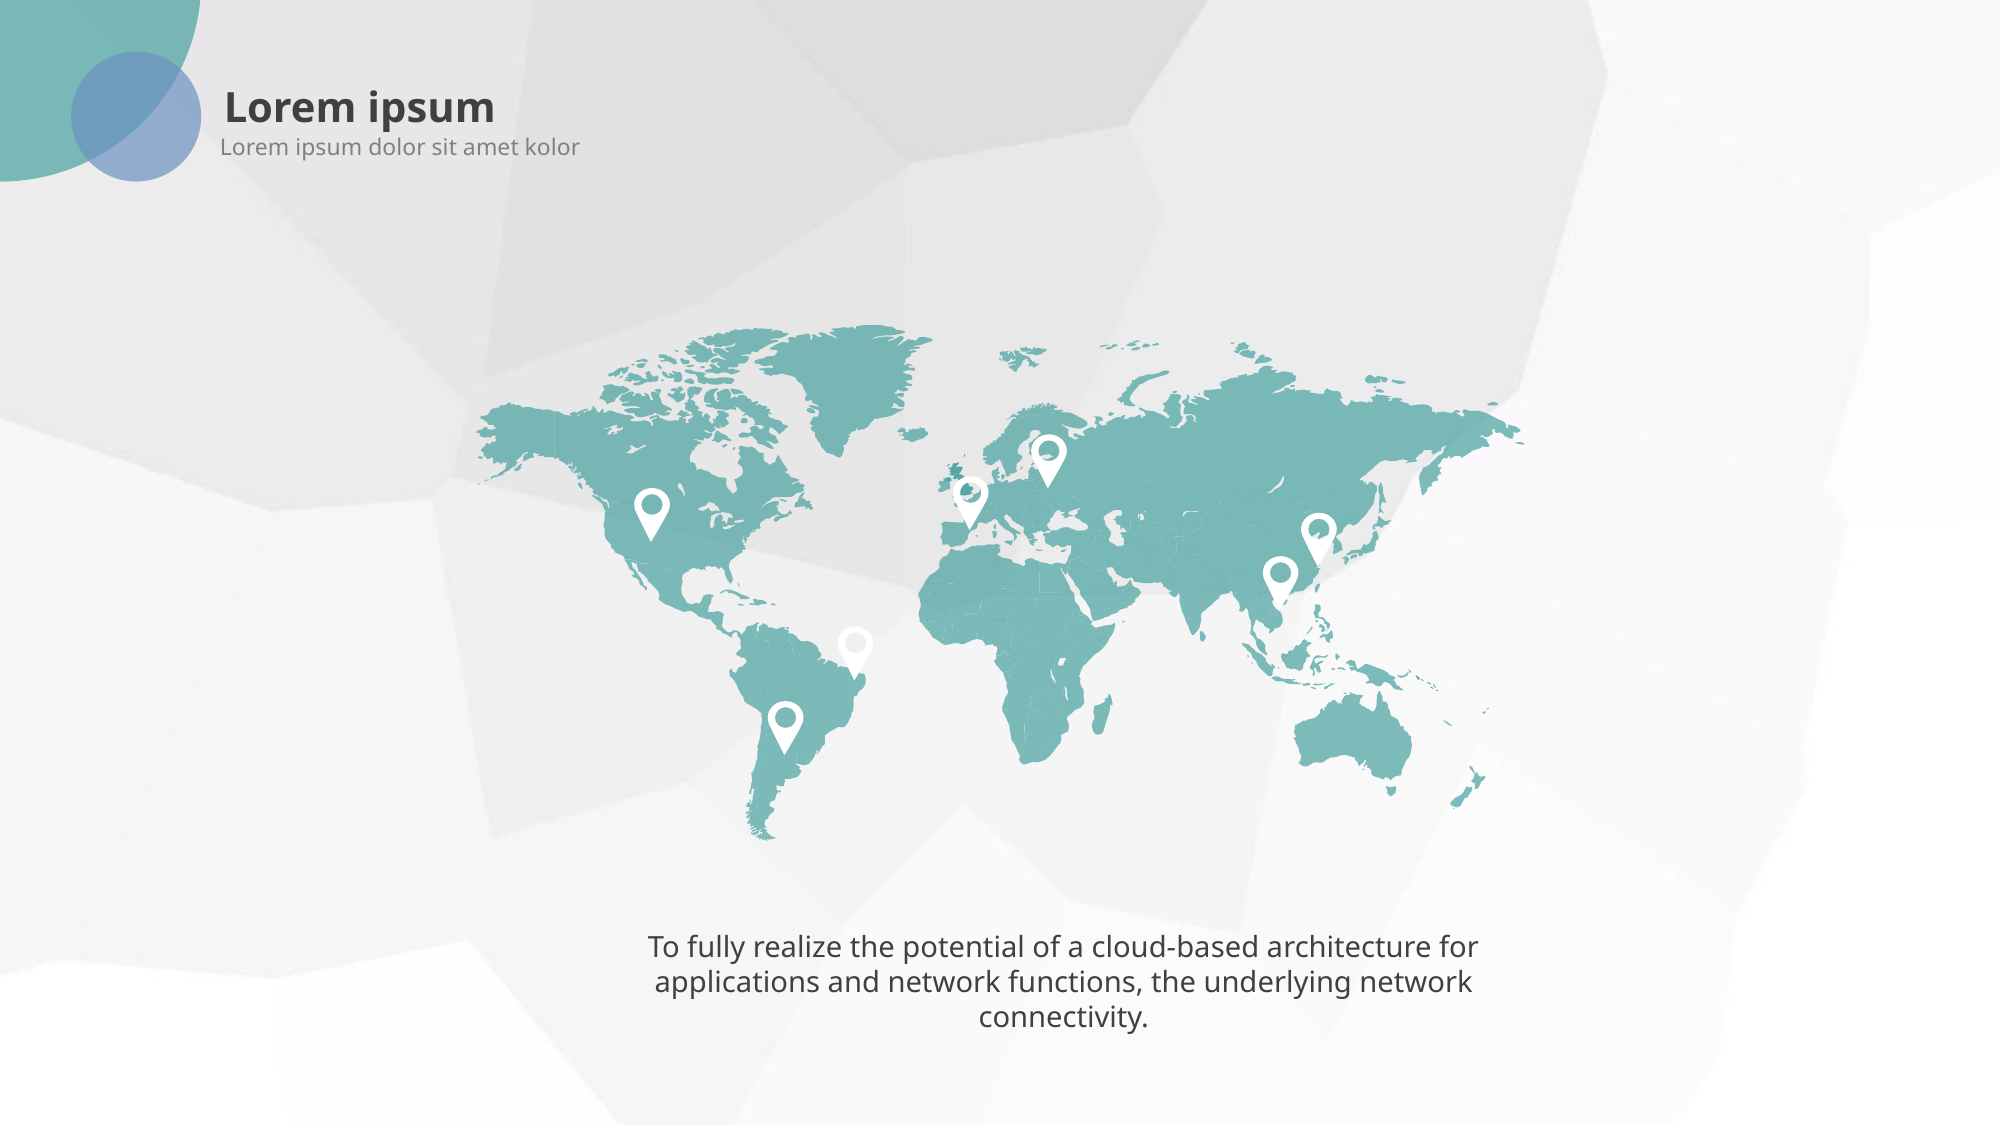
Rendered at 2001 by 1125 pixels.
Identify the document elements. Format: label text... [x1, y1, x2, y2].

text_box [0, 0, 202, 183]
text_box To fully realize the potential of a cloud-based architecture for applications and network functions, the underlying network connectivity. [597, 920, 1530, 1041]
picture [0, 0, 2001, 1125]
text_box [70, 50, 203, 183]
text_box Lorem ipsum dolor sit amet kolor [205, 125, 596, 168]
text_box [475, 324, 1525, 842]
text_box Lorem ipsum [209, 73, 511, 125]
